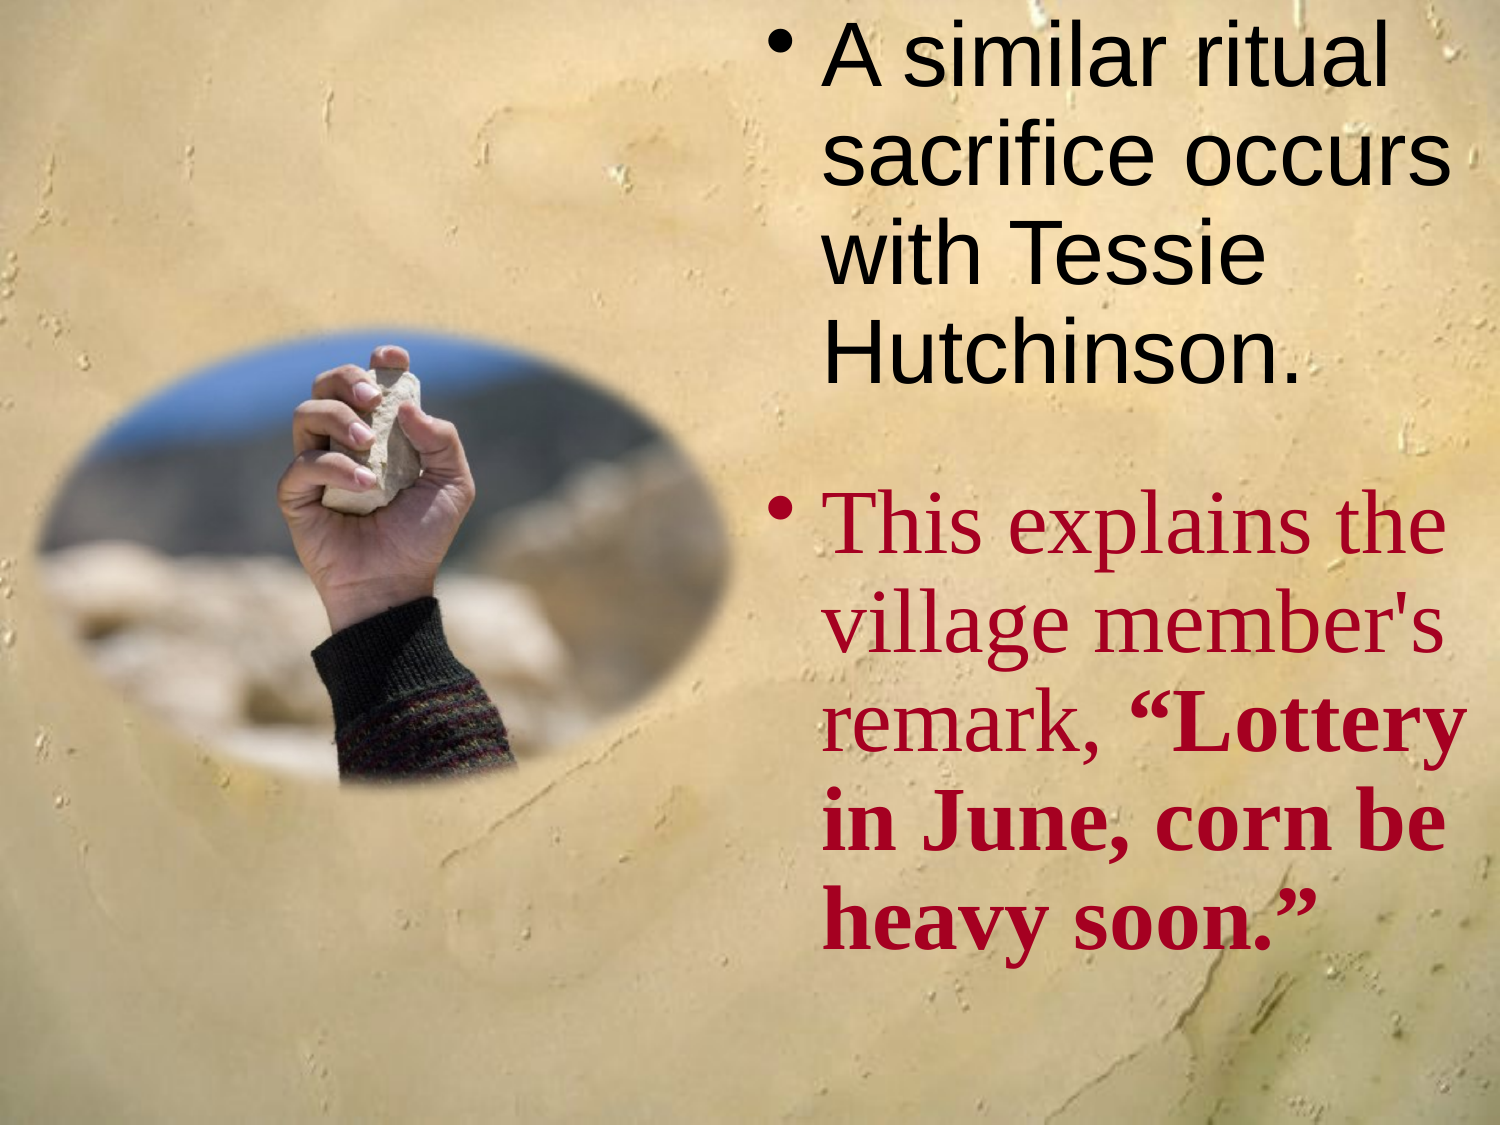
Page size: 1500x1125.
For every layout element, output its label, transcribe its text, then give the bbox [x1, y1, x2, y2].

picture [0, 0, 751, 1125]
list A similar ritual sacrifice occurs with Tessie Hutchinson. This explains the village member's remark, “Lottery in June, corn be heavy soon.” [749, 0, 1500, 1125]
